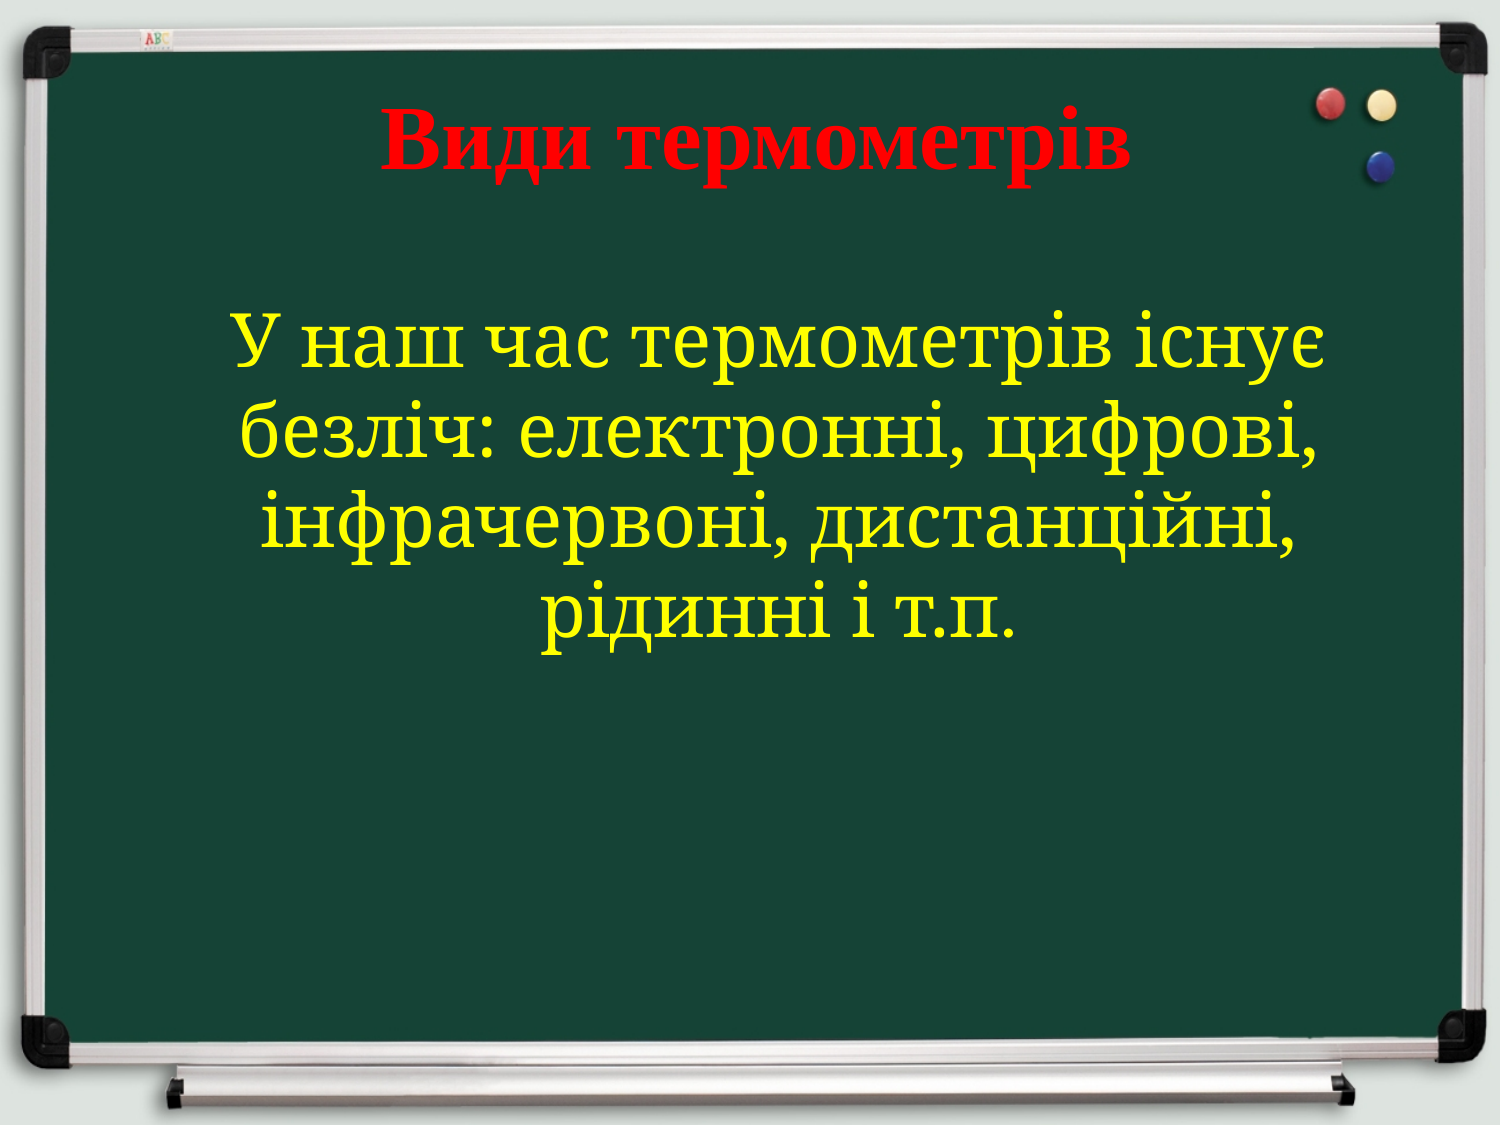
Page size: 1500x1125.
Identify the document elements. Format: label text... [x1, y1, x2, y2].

text_box У наш час термометрів існує безліч: електронні, цифрові, інфрачервоні, дистанційні, рідинні і т.п. [105, 284, 1453, 660]
title Види термометрів [81, 93, 1433, 282]
picture [0, 0, 1500, 1125]
